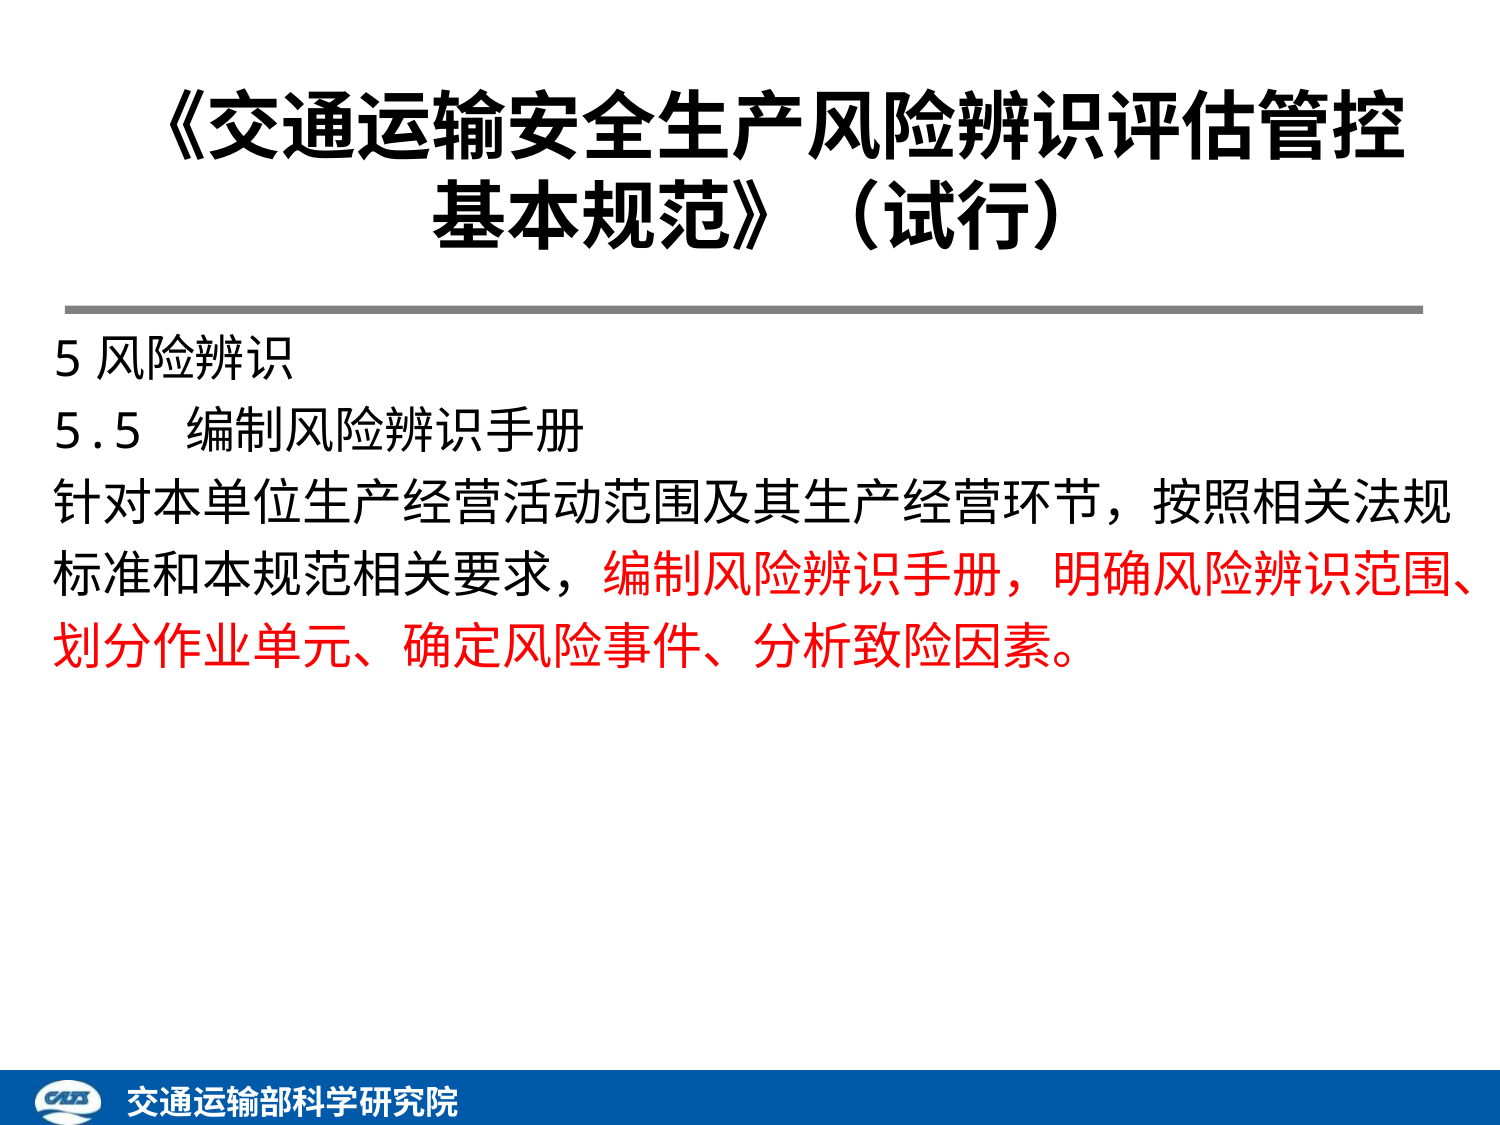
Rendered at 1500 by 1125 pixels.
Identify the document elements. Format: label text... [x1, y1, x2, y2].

picture [0, 1070, 1500, 1125]
text_box 《交通运输安全生产风险辨识评估管控基本规范》（试行） [89, 70, 1449, 266]
text_box 5风险辨识 5.5 编制风险辨识手册 针对本单位生产经营活动范围及其生产经营环节，按照相关法规标准和本规范相关要求，编制风险辨识手册，明确风险辨识范围、划分作业单元、确定风险事件、分析致险因素。 [38, 306, 1500, 682]
